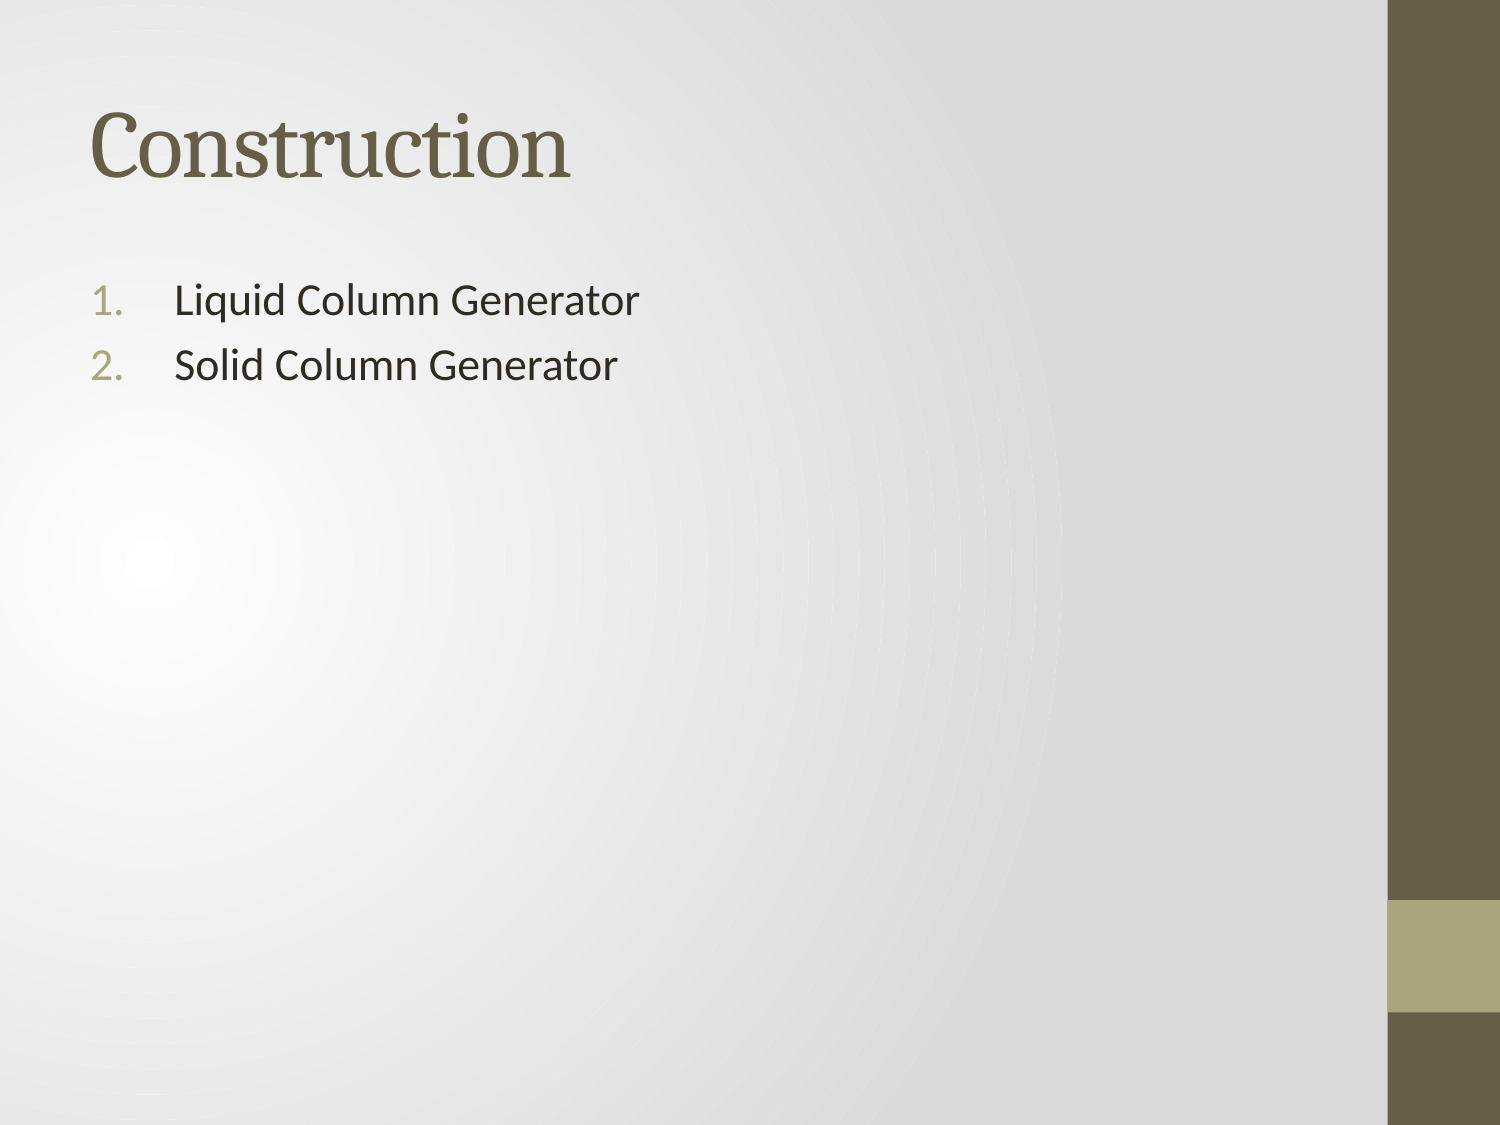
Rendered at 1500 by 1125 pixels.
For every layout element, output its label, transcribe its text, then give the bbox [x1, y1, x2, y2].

list Liquid Column Generator Solid Column Generator [74, 262, 1326, 1051]
title Construction [75, 45, 1325, 233]
